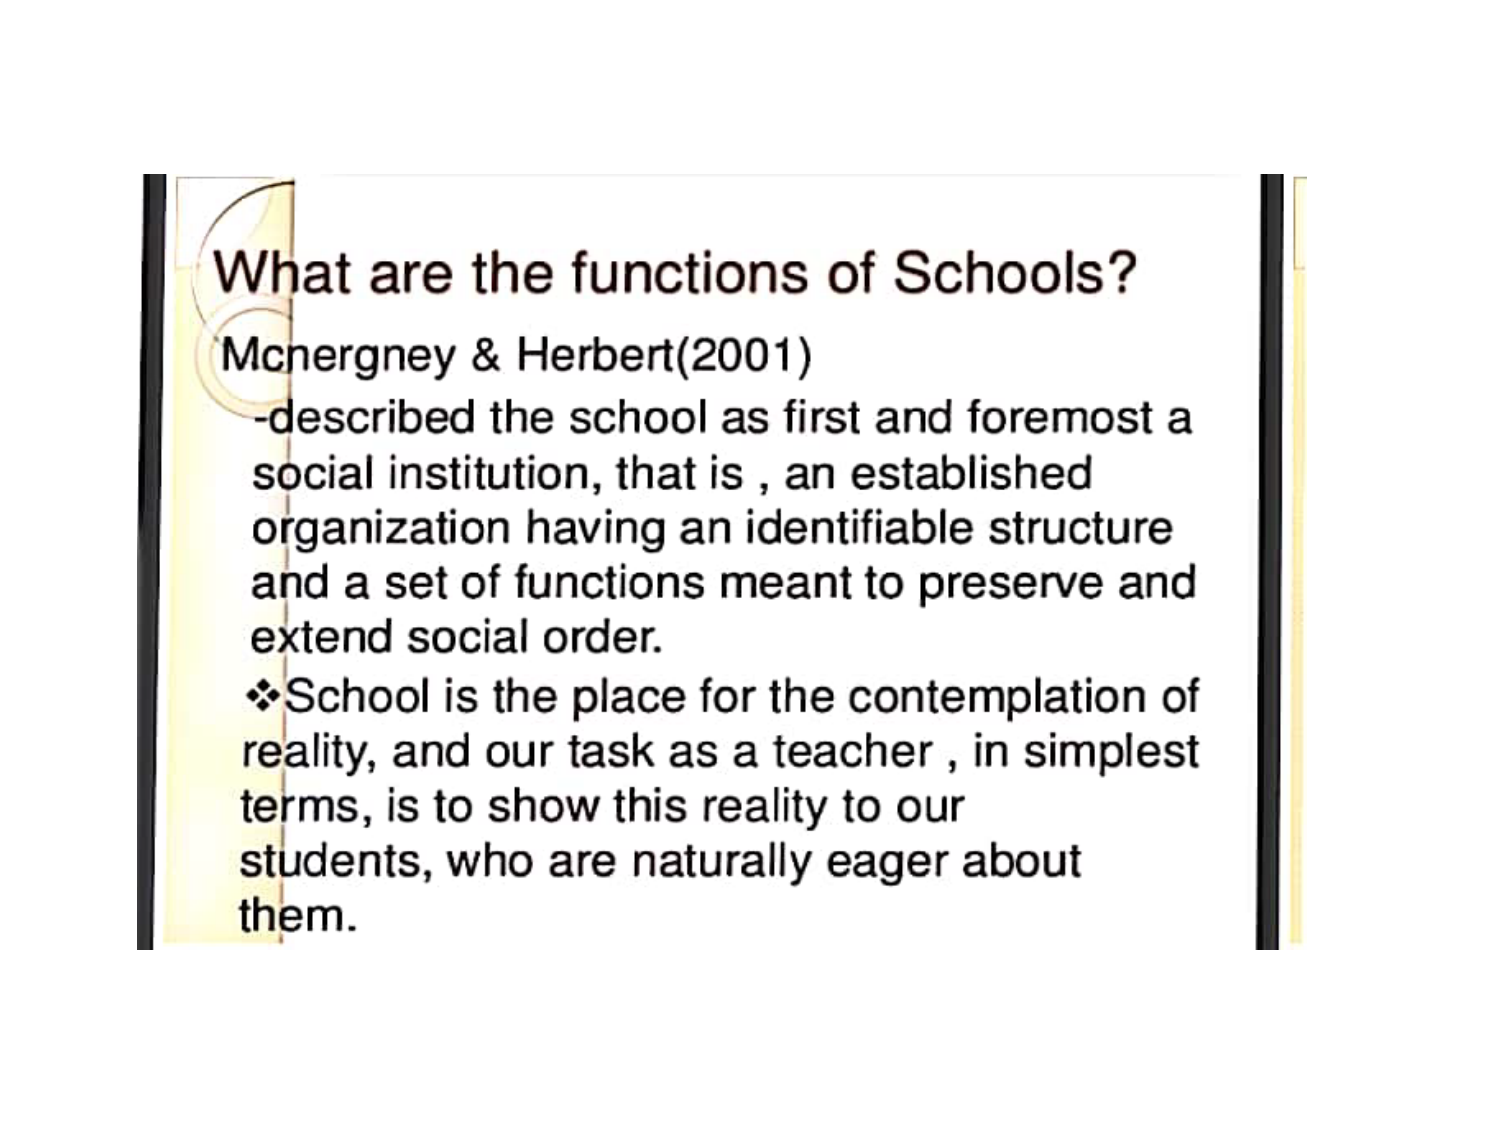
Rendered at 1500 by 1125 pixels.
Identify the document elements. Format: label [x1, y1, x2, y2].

picture [137, 174, 1307, 951]
